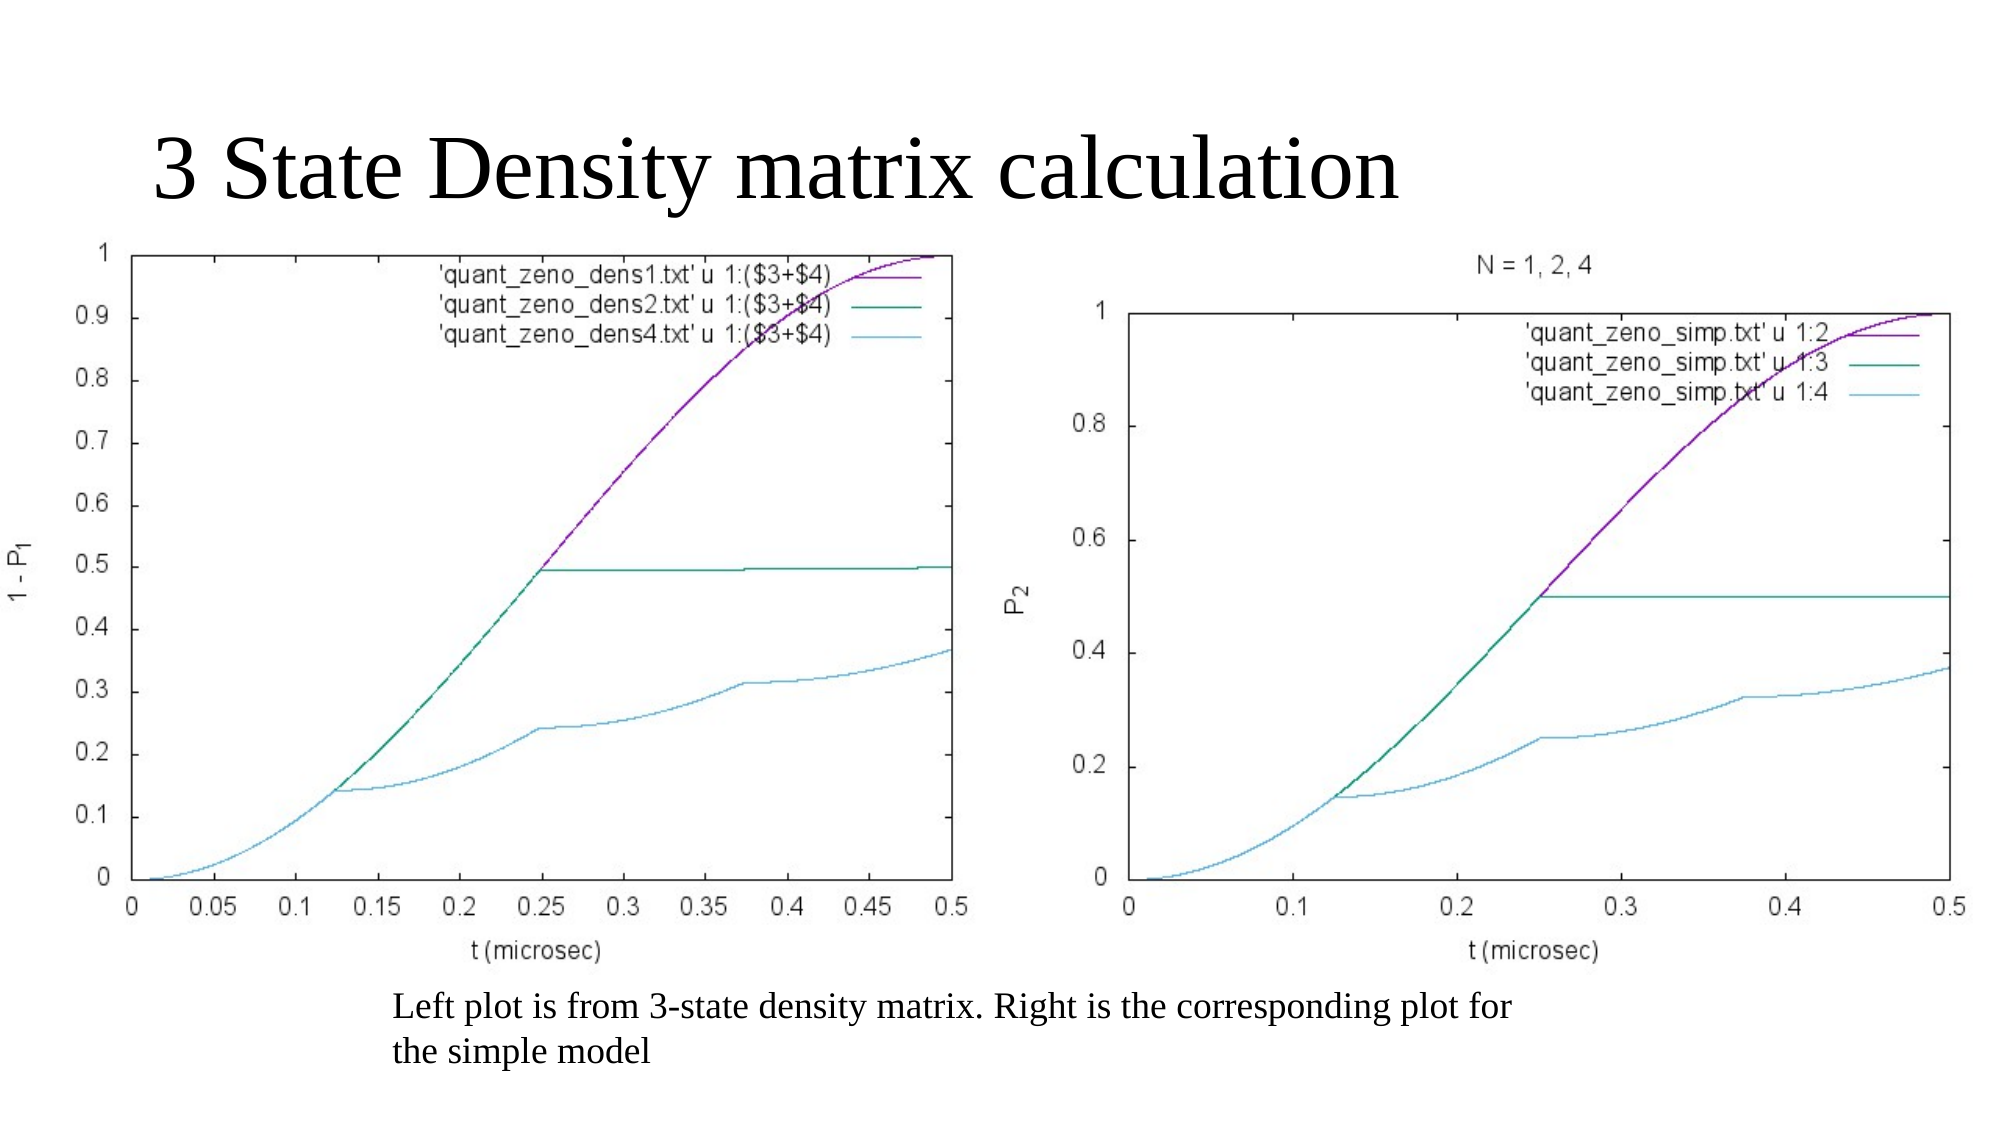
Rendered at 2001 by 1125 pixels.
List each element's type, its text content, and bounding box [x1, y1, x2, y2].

title 3 State Density matrix calculation [137, 59, 1863, 224]
text_box Left plot is from 3-state density matrix. Right is the corresponding plot for the simple model [377, 975, 1571, 1079]
picture [0, 224, 1998, 975]
